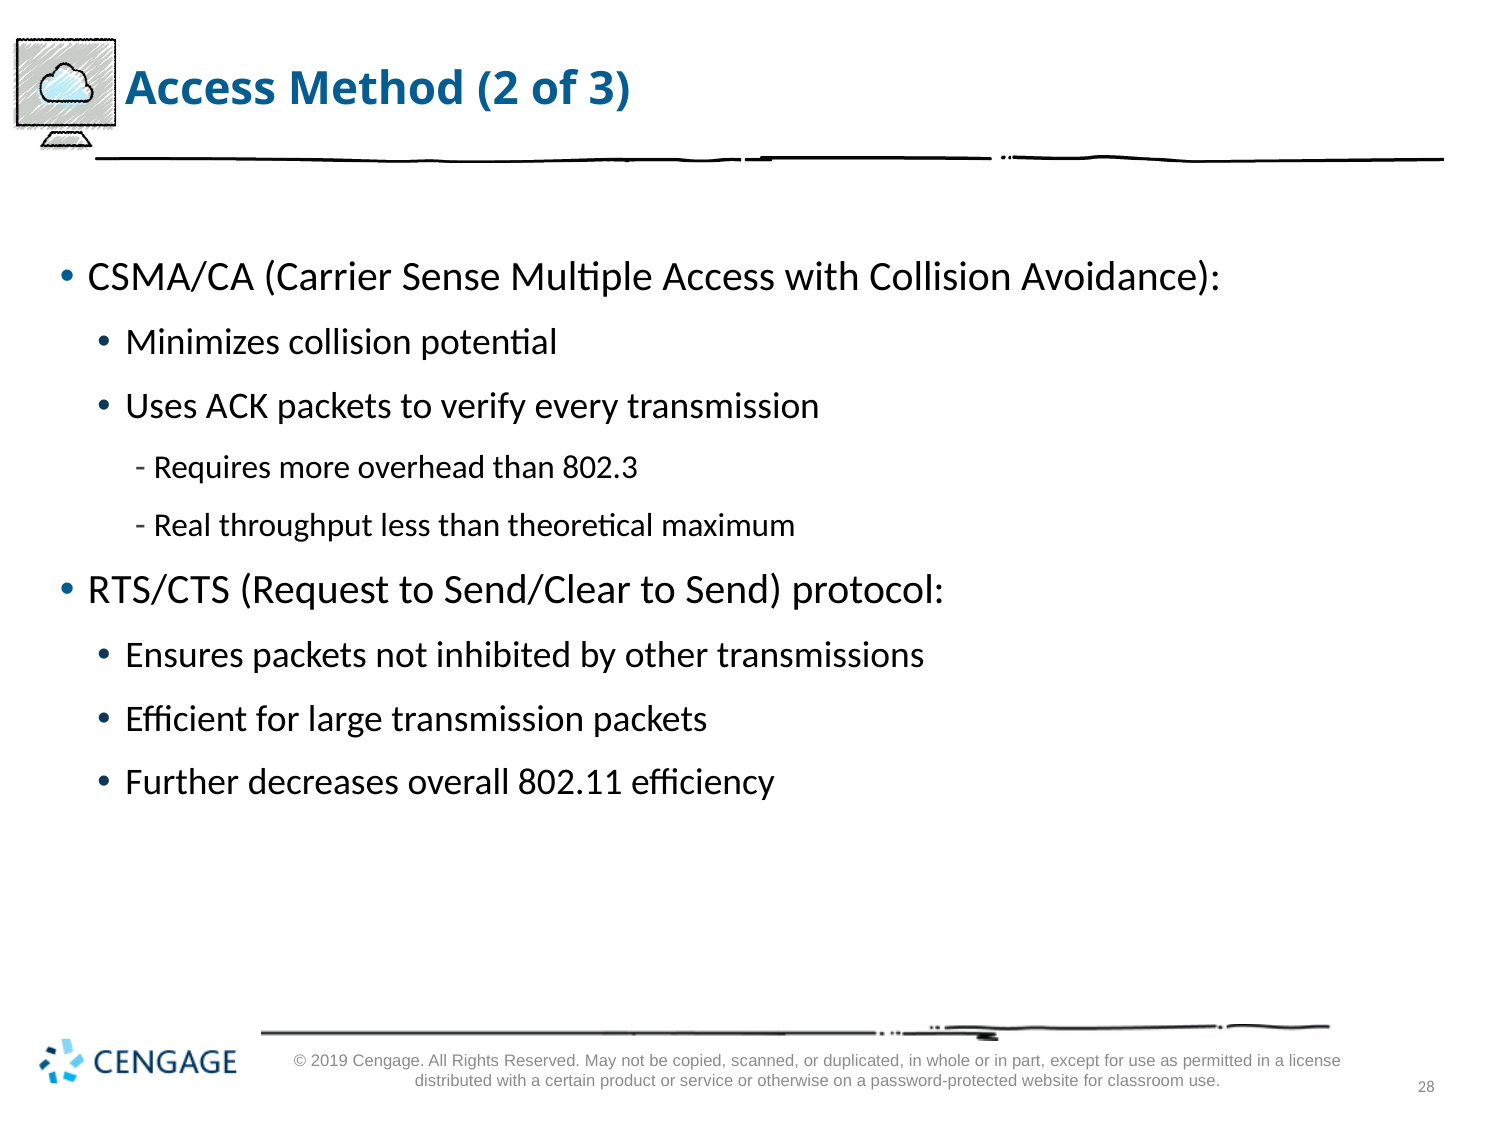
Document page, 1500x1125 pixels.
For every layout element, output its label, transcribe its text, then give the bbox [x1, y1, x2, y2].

picture [13, 36, 117, 151]
title Access Method (2 of 3) [125, 66, 1442, 116]
list C S M A/C A (Carrier Sense Multiple Access with Collision Avoidance): Minimizes collision potential Uses A C K packets to verify every transmission Requires more overhead than 802.3 Real throughput less than theoretical maximum R T S/C T S (Request to Send/Clear to Send) protocol: Ensures packets not inhibited by other transmissions Efficient for large transmission packets Further decreases overall 802.11 efficiency [59, 252, 1441, 810]
picture [95, 155, 1444, 163]
picture [261, 1024, 1331, 1041]
picture [19, 1025, 249, 1096]
footer © 2019 Cengage. All Rights Reserved. May not be copied, scanned, or duplicated, in whole or in part, except for use as permitted in a license distributed with a certain product or service or otherwise on a password-protected website for classroom use. [262, 1050, 1375, 1091]
